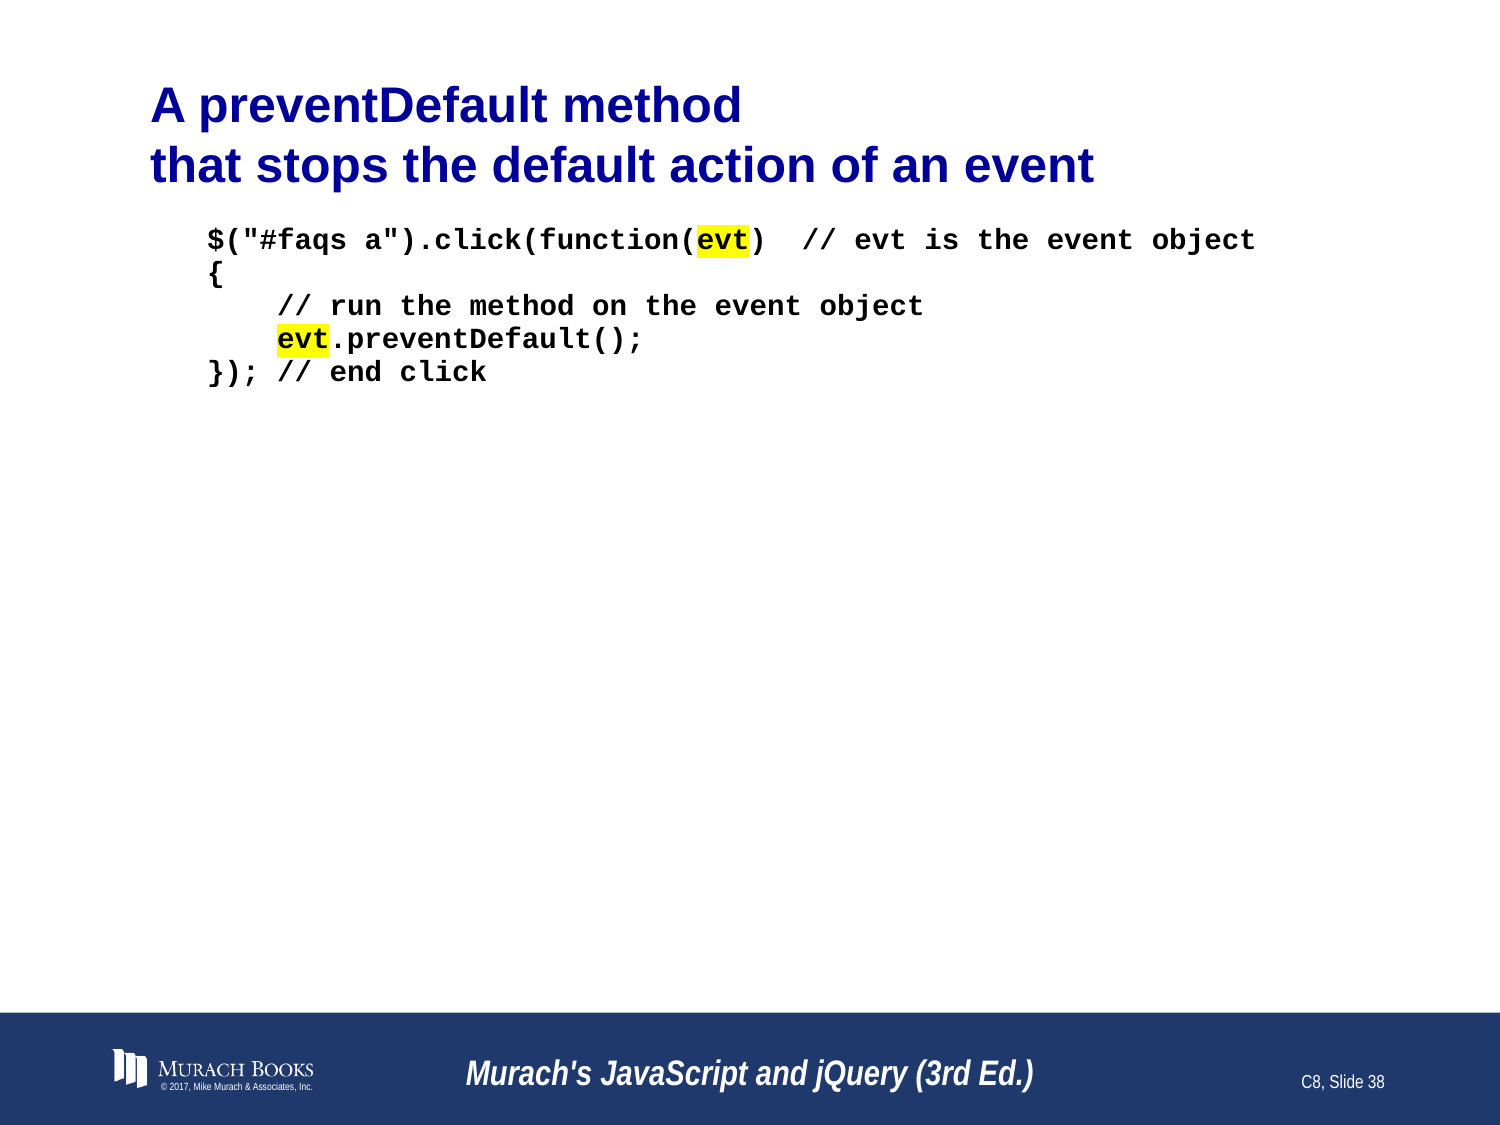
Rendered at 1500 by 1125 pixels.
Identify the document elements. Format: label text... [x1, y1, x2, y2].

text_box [149, 224, 1348, 401]
slide_number Murach's JavaScript and jQuery (3rd Ed.) [463, 1025, 1050, 1100]
title A preventDefault method that stops the default action of an event [150, 72, 1350, 194]
footer © 2017, Mike Murach & Associates, Inc. [12, 1025, 463, 1100]
slide_number C8, Slide 38 [1087, 1025, 1400, 1100]
